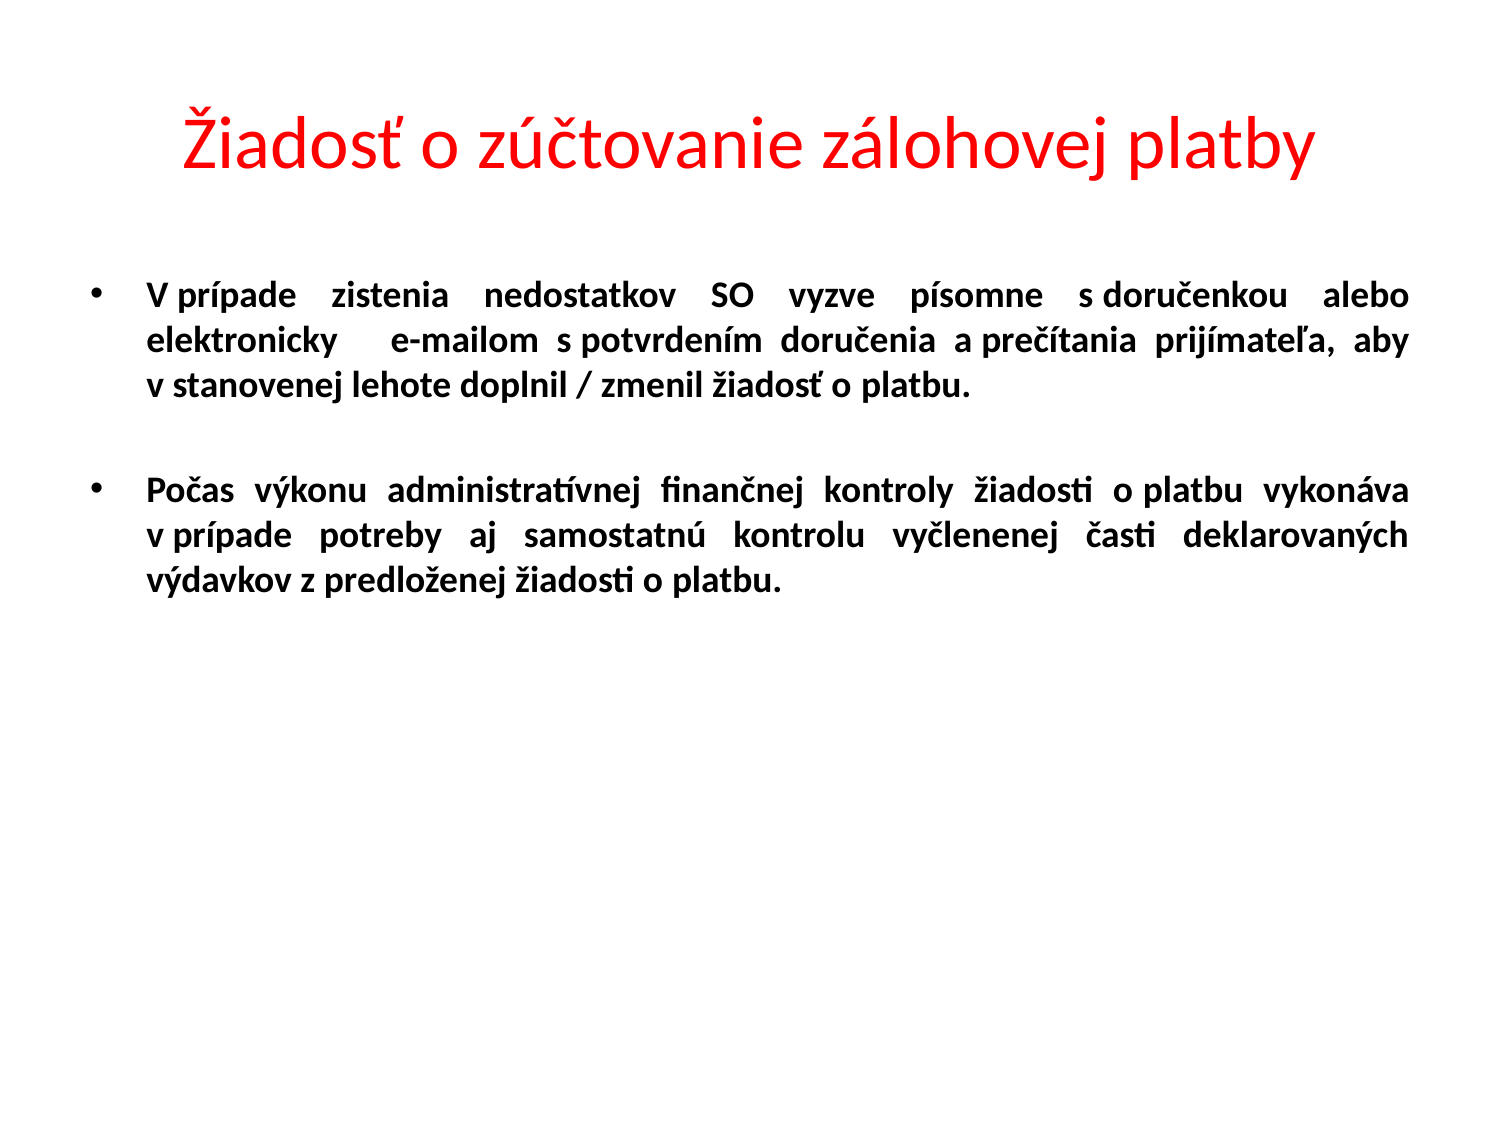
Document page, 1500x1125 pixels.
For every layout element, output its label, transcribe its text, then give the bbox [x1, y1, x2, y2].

list V prípade zistenia nedostatkov SO vyzve písomne s doručenkou alebo elektronicky e-mailom s potvrdením doručenia a prečítania prijímateľa, aby v stanovenej lehote doplnil / zmenil žiadosť o platbu. Počas výkonu administratívnej finančnej kontroly žiadosti o platbu vykonáva v prípade potreby aj samostatnú kontrolu vyčlenenej časti deklarovaných výdavkov z predloženej žiadosti o platbu. [74, 262, 1426, 1006]
title Žiadosť o zúčtovanie zálohovej platby [74, 44, 1426, 233]
